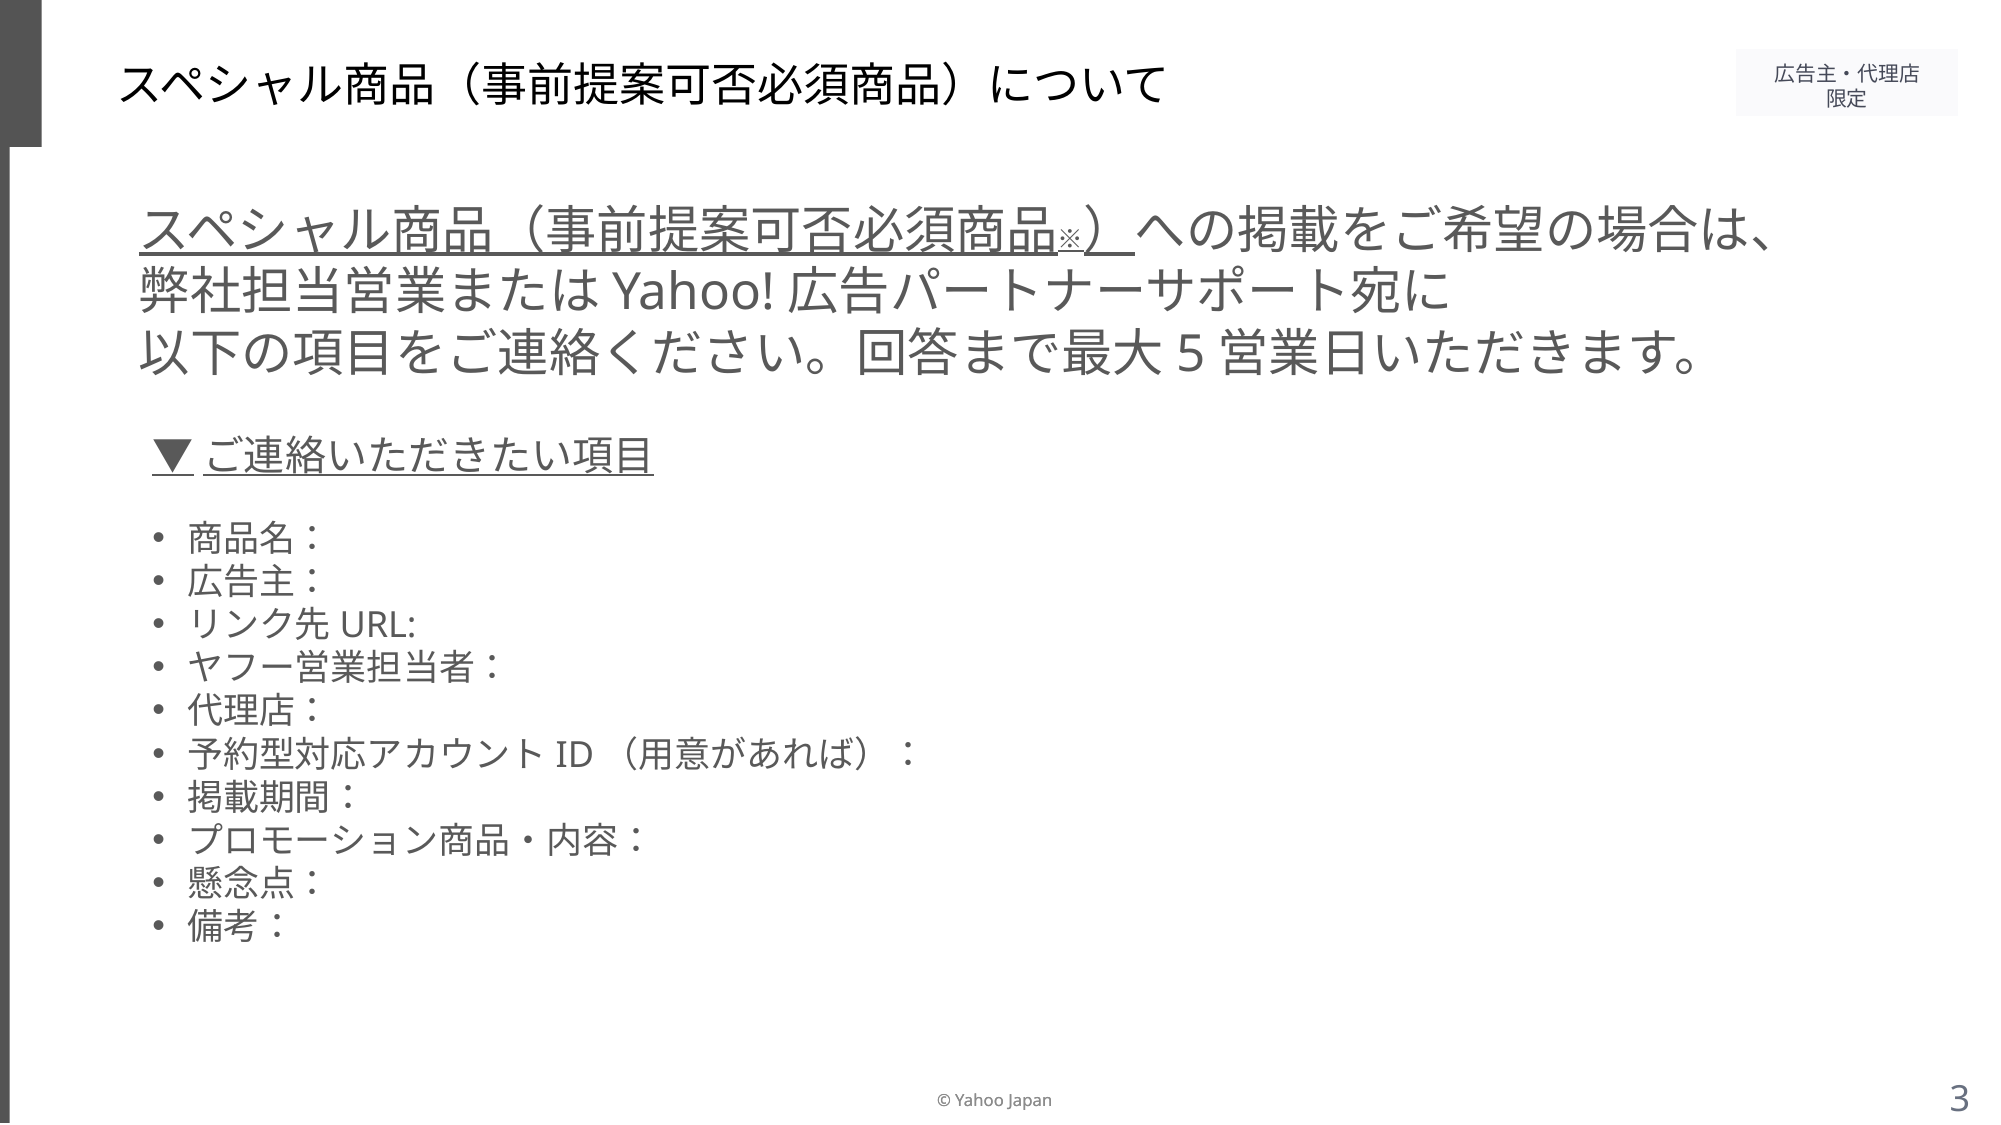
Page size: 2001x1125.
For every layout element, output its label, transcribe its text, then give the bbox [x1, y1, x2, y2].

text_box スペシャル商品（事前提案可否必須商品※）への掲載をご希望の場合は、 弊社担当営業またはYahoo!広告パートナーサポート宛に 以下の項目をご連絡ください。回答まで最大5営業日いただきます。 [120, 187, 1982, 453]
title スペシャル商品（事前提案可否必須商品）について [101, 47, 1715, 119]
text_box ▼ご連絡いただきたい項目 商品名： 広告主： リンク先URL: ヤフー営業担当者： 代理店： 予約型対応アカウントID（用意があれば）： 掲載期間： プロモーション商品・内容： 懸念点： 備考： [137, 422, 1897, 1041]
